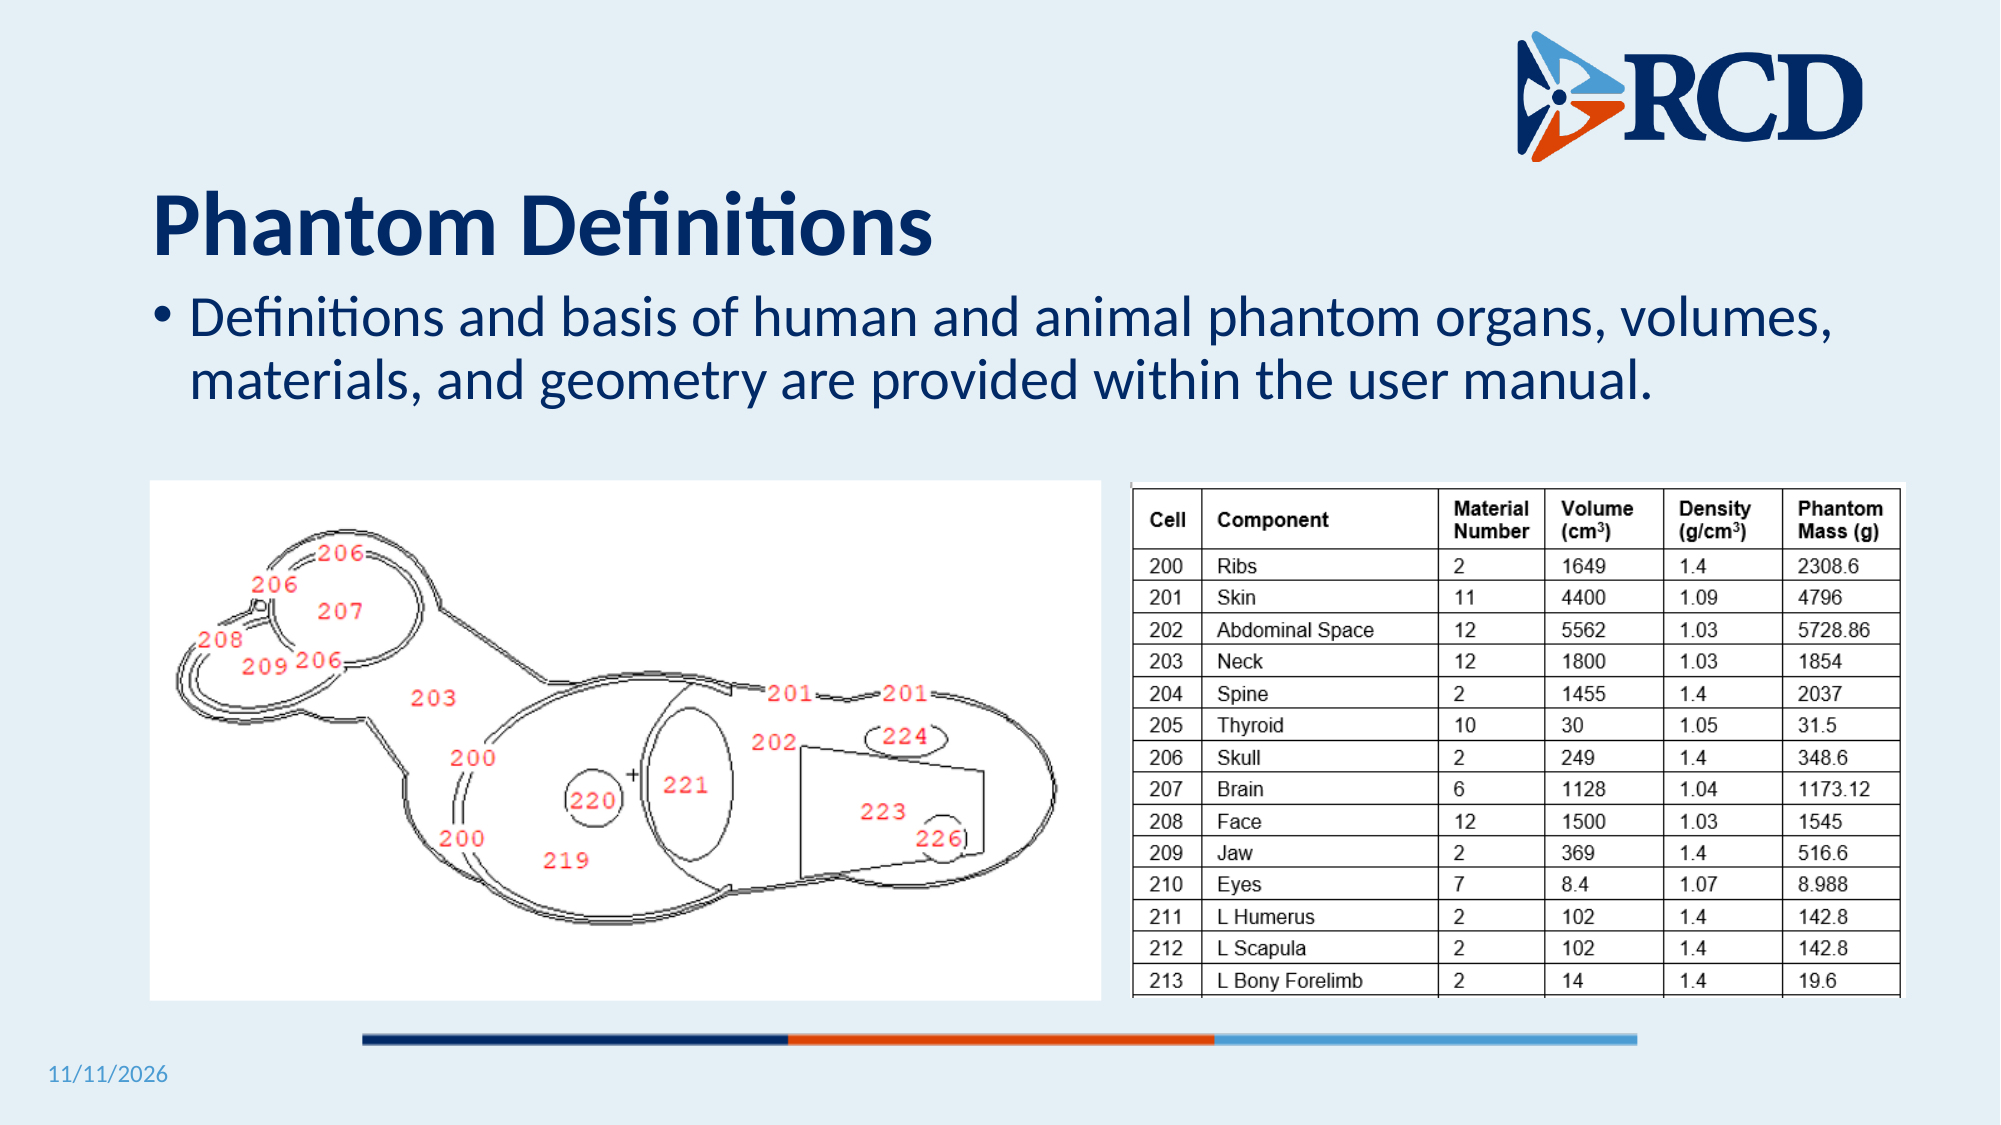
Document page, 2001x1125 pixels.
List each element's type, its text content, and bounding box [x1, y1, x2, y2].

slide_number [32, 1042, 483, 1103]
title Phantom Definitions [137, 143, 1863, 278]
picture [1130, 482, 1906, 998]
list Definitions and basis of human and animal phantom organs, volumes, materials, and geometry are provided within the user manual. [137, 278, 1937, 1014]
picture [137, 466, 1113, 1014]
